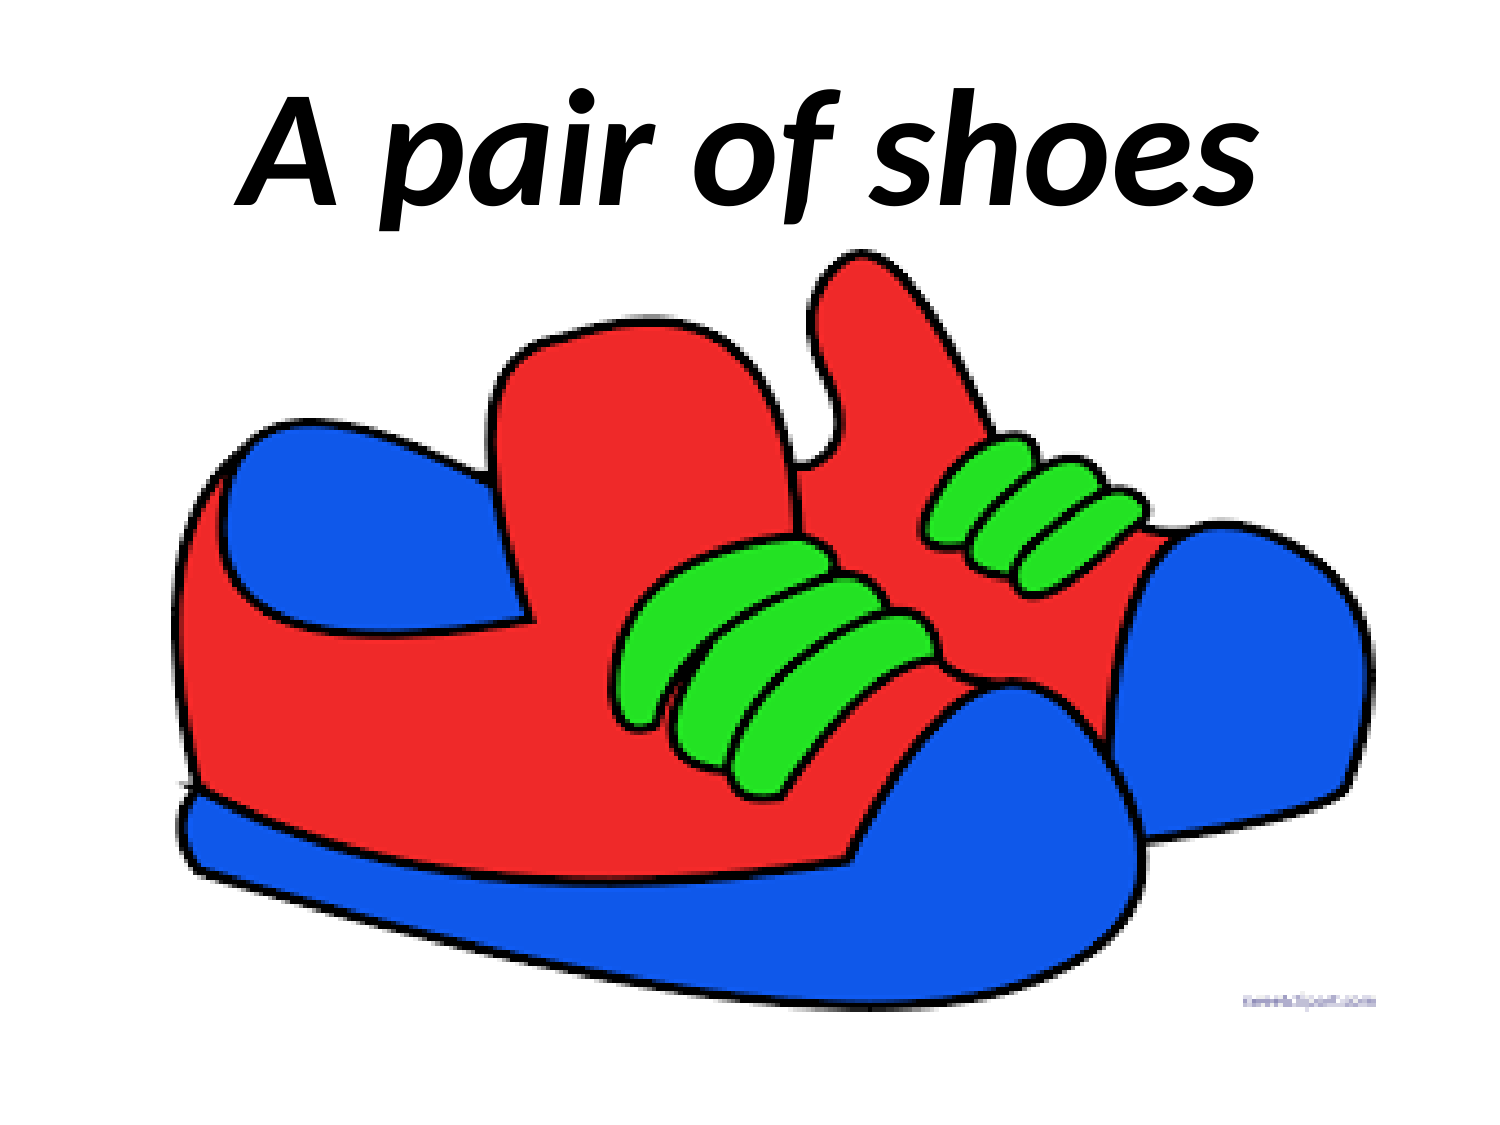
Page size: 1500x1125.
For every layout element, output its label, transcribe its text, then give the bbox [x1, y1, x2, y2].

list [170, 249, 1377, 1012]
title A pair of shoes [75, 45, 1425, 233]
